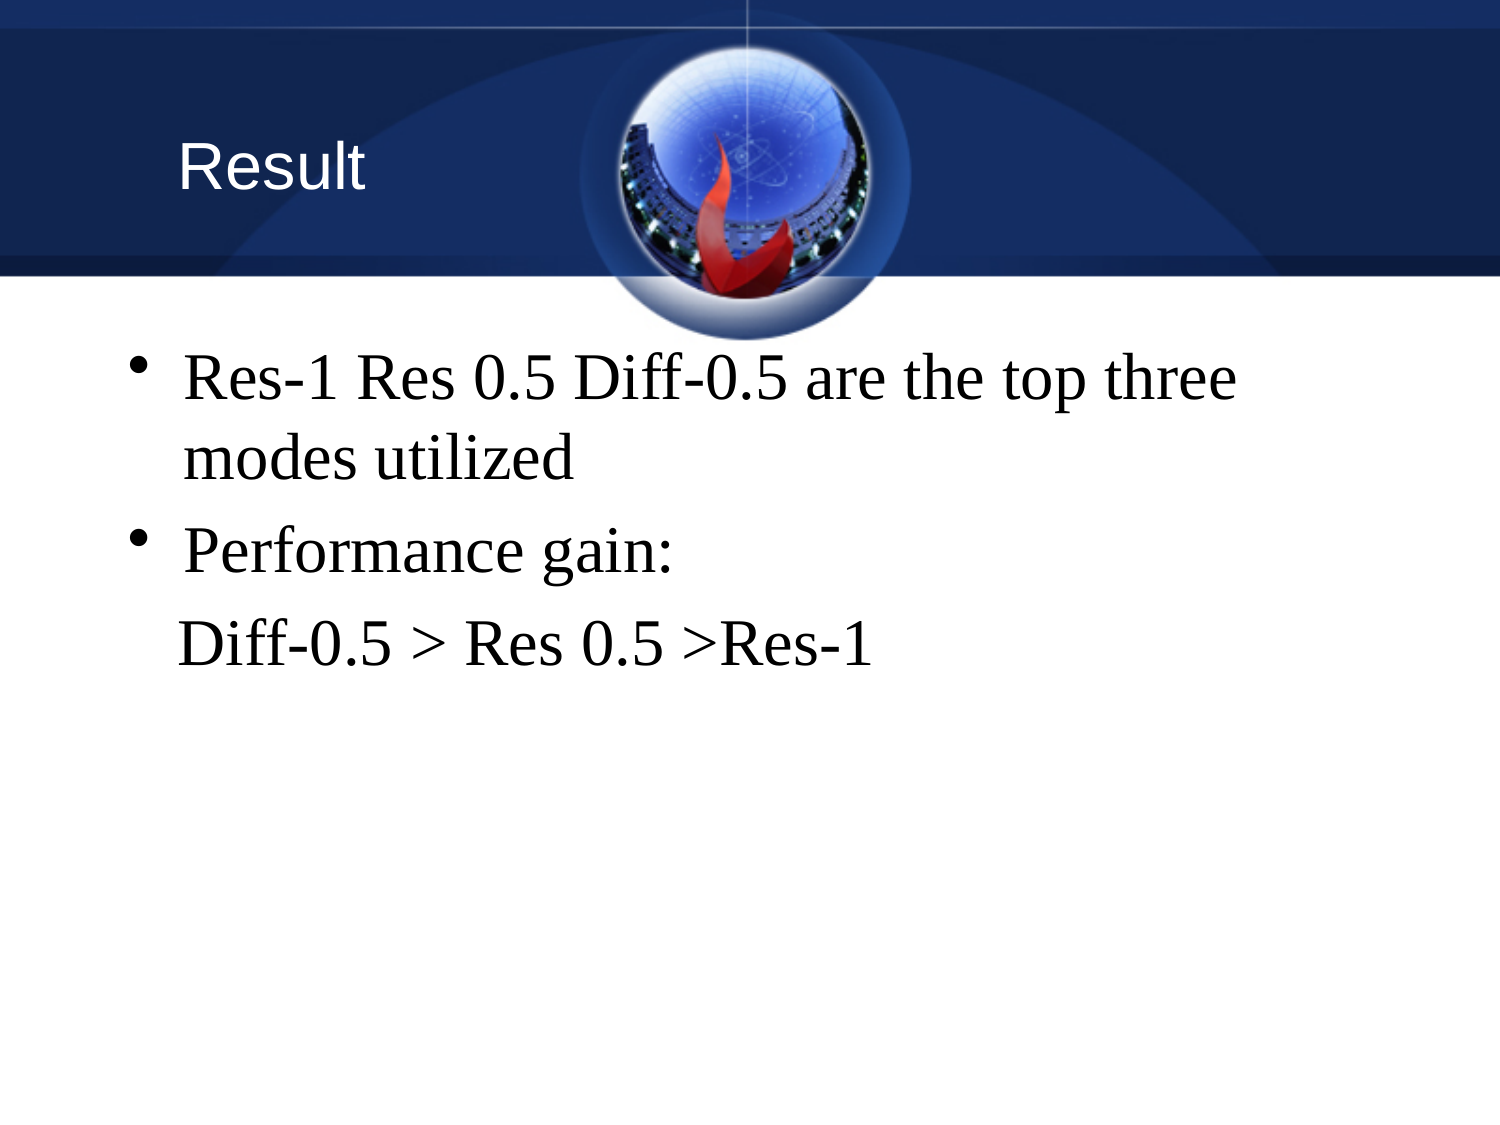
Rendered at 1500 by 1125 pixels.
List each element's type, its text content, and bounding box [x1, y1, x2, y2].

list Res-1 Res 0.5 Diff-0.5 are the top three modes utilized Performance gain: Diff-0.5 > Res 0.5 >Res-1 [112, 324, 1388, 1000]
picture [0, 0, 1500, 1125]
title Result [162, 137, 1338, 188]
